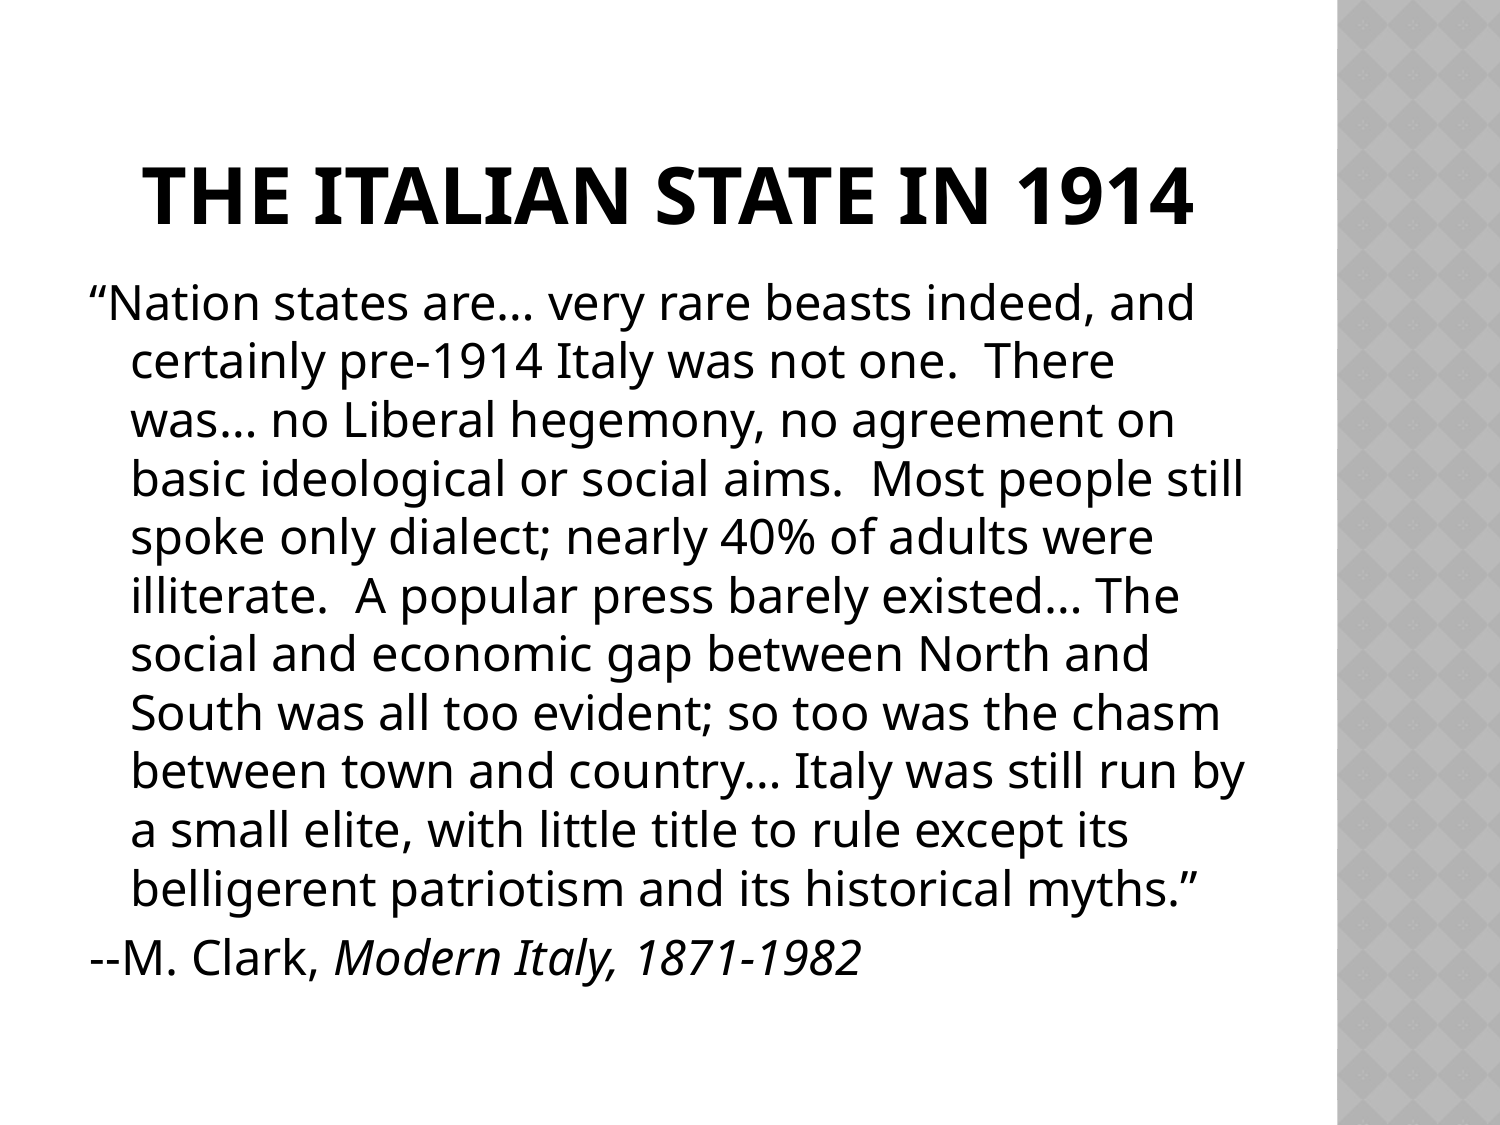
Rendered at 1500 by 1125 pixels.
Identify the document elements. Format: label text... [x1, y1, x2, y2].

title The italian state in 1914 [75, 0, 1263, 240]
list “Nation states are… very rare beasts indeed, and certainly pre-1914 Italy was not one. There was… no Liberal hegemony, no agreement on basic ideological or social aims. Most people still spoke only dialect; nearly 40% of adults were illiterate. A popular press barely existed… The social and economic gap between North and South was all too evident; so too was the chasm between town and country… Italy was still run by a small elite, with little title to rule except its belligerent patriotism and its historical myths.” --M. Clark, Modern Italy, 1871-1982 [75, 264, 1263, 1059]
